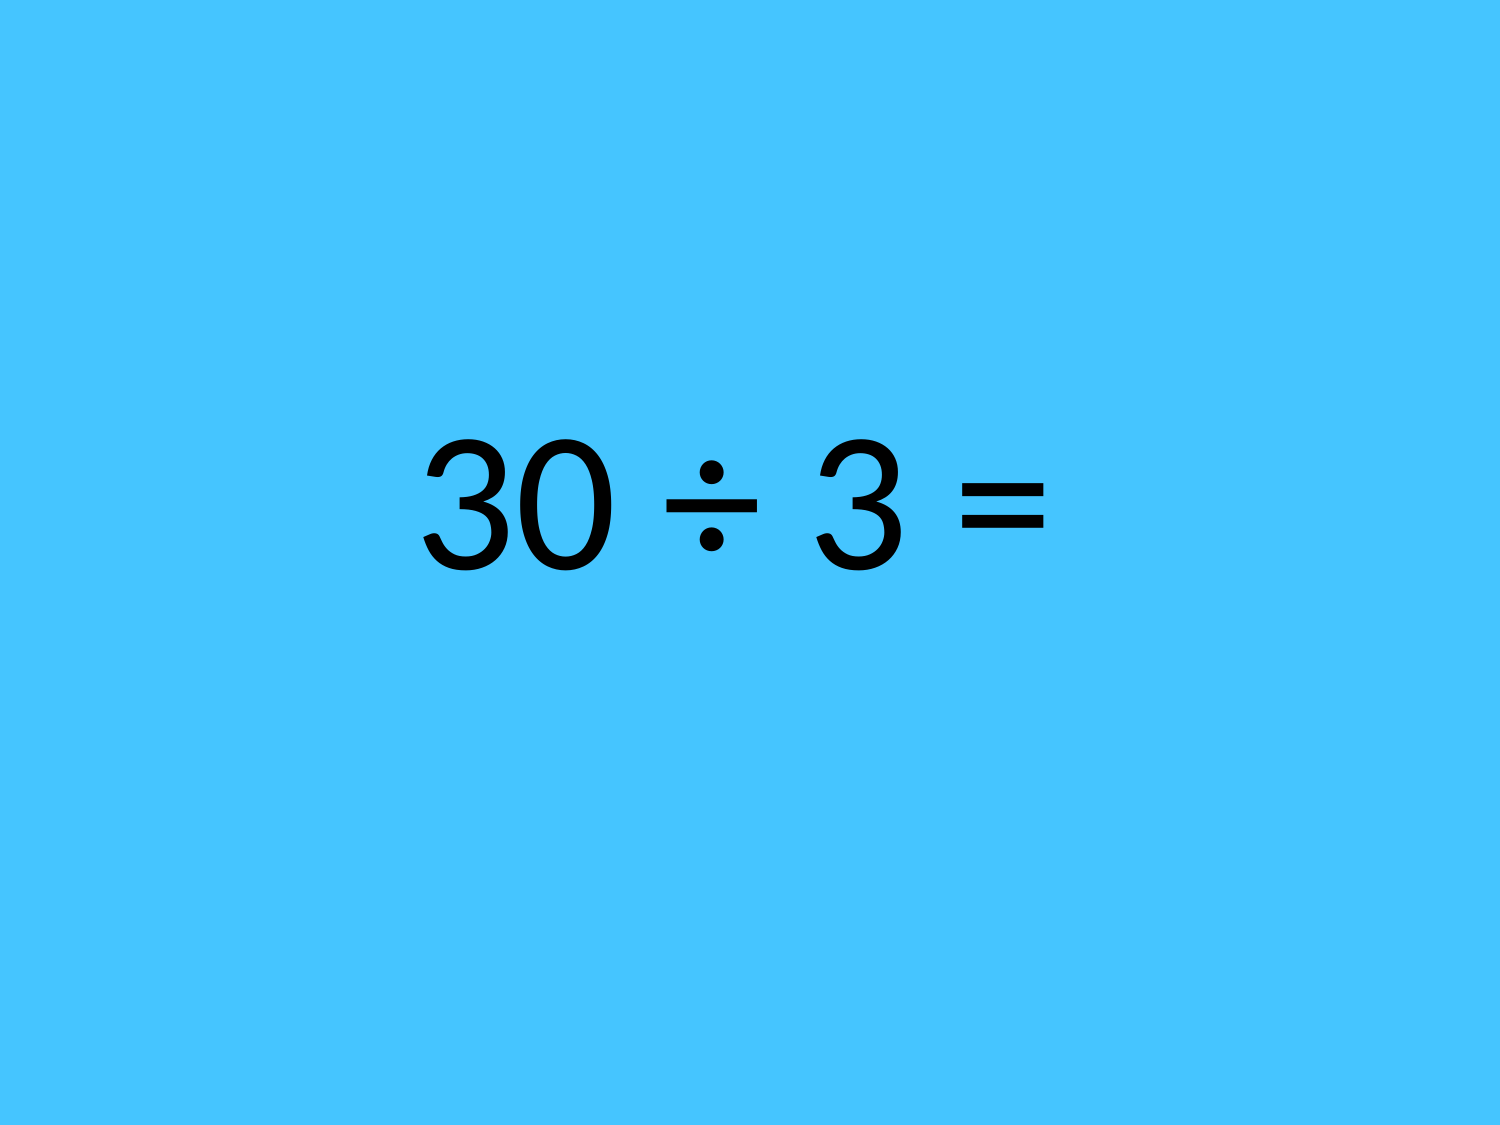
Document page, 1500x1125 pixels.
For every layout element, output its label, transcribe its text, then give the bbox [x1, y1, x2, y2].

text_box 30 ÷ 3 = [399, 362, 1138, 618]
